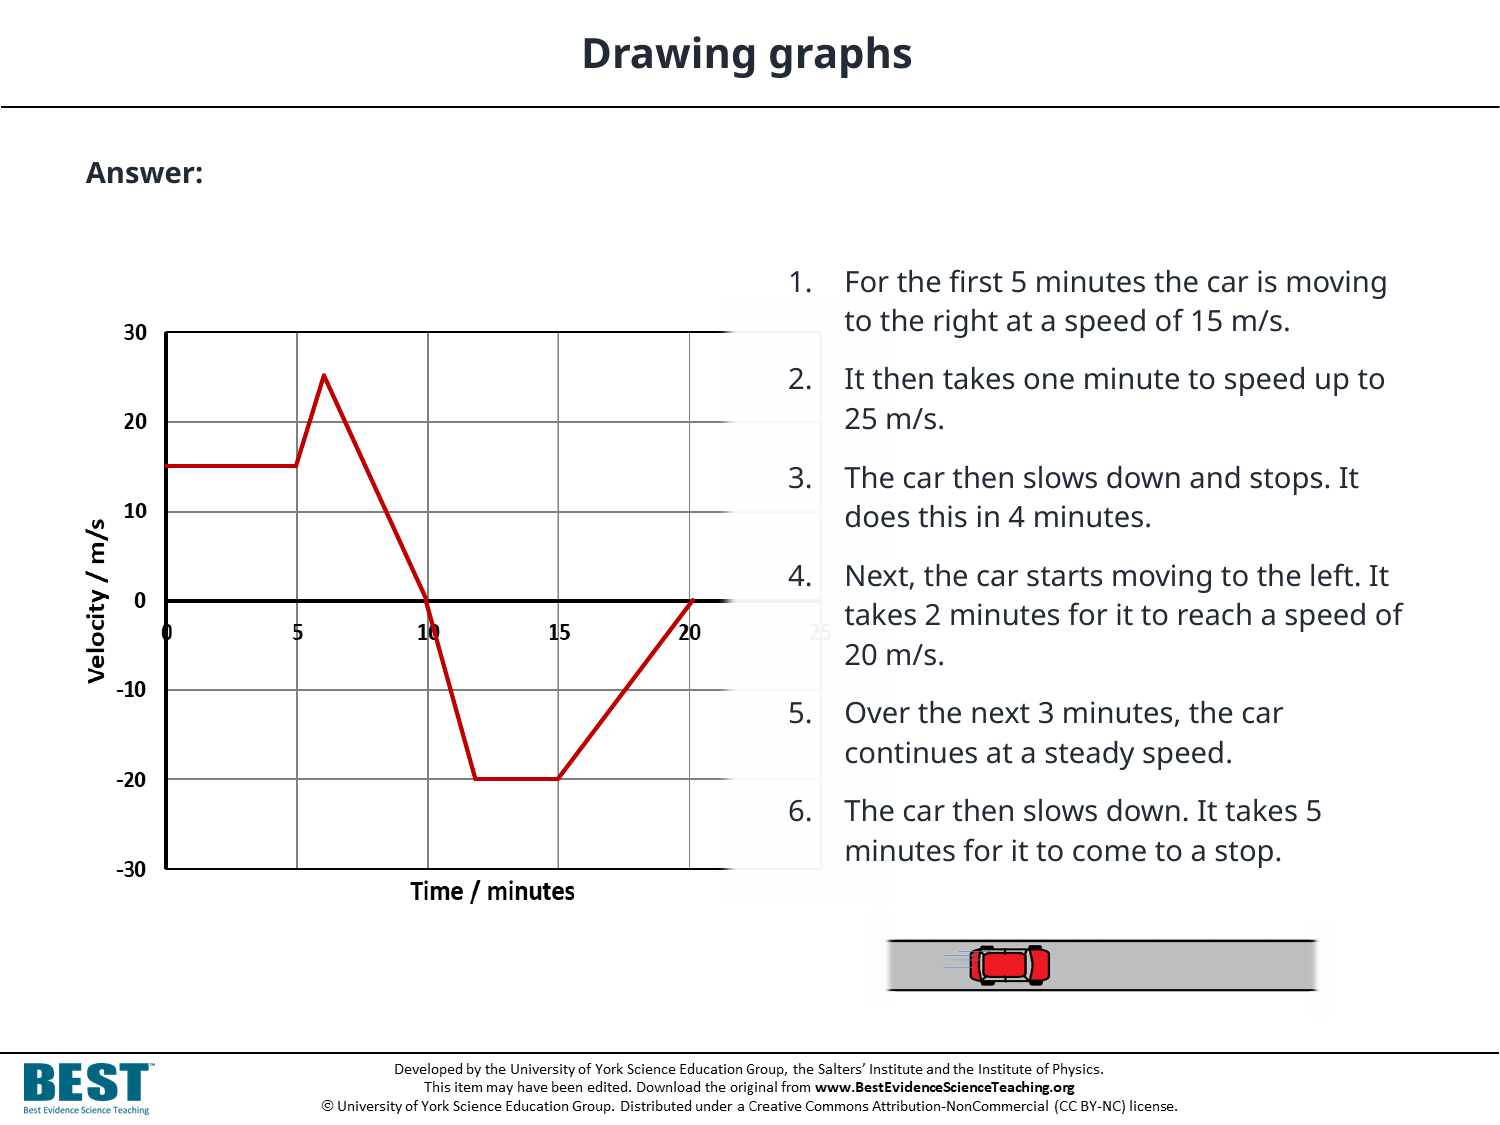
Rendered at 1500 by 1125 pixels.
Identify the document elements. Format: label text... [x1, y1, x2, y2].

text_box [425, 600, 476, 780]
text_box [74, 295, 896, 917]
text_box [295, 375, 323, 467]
picture [0, 106, 1500, 1125]
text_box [323, 375, 426, 598]
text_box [557, 600, 693, 780]
text_box Drawing graphs [23, 4, 1471, 99]
